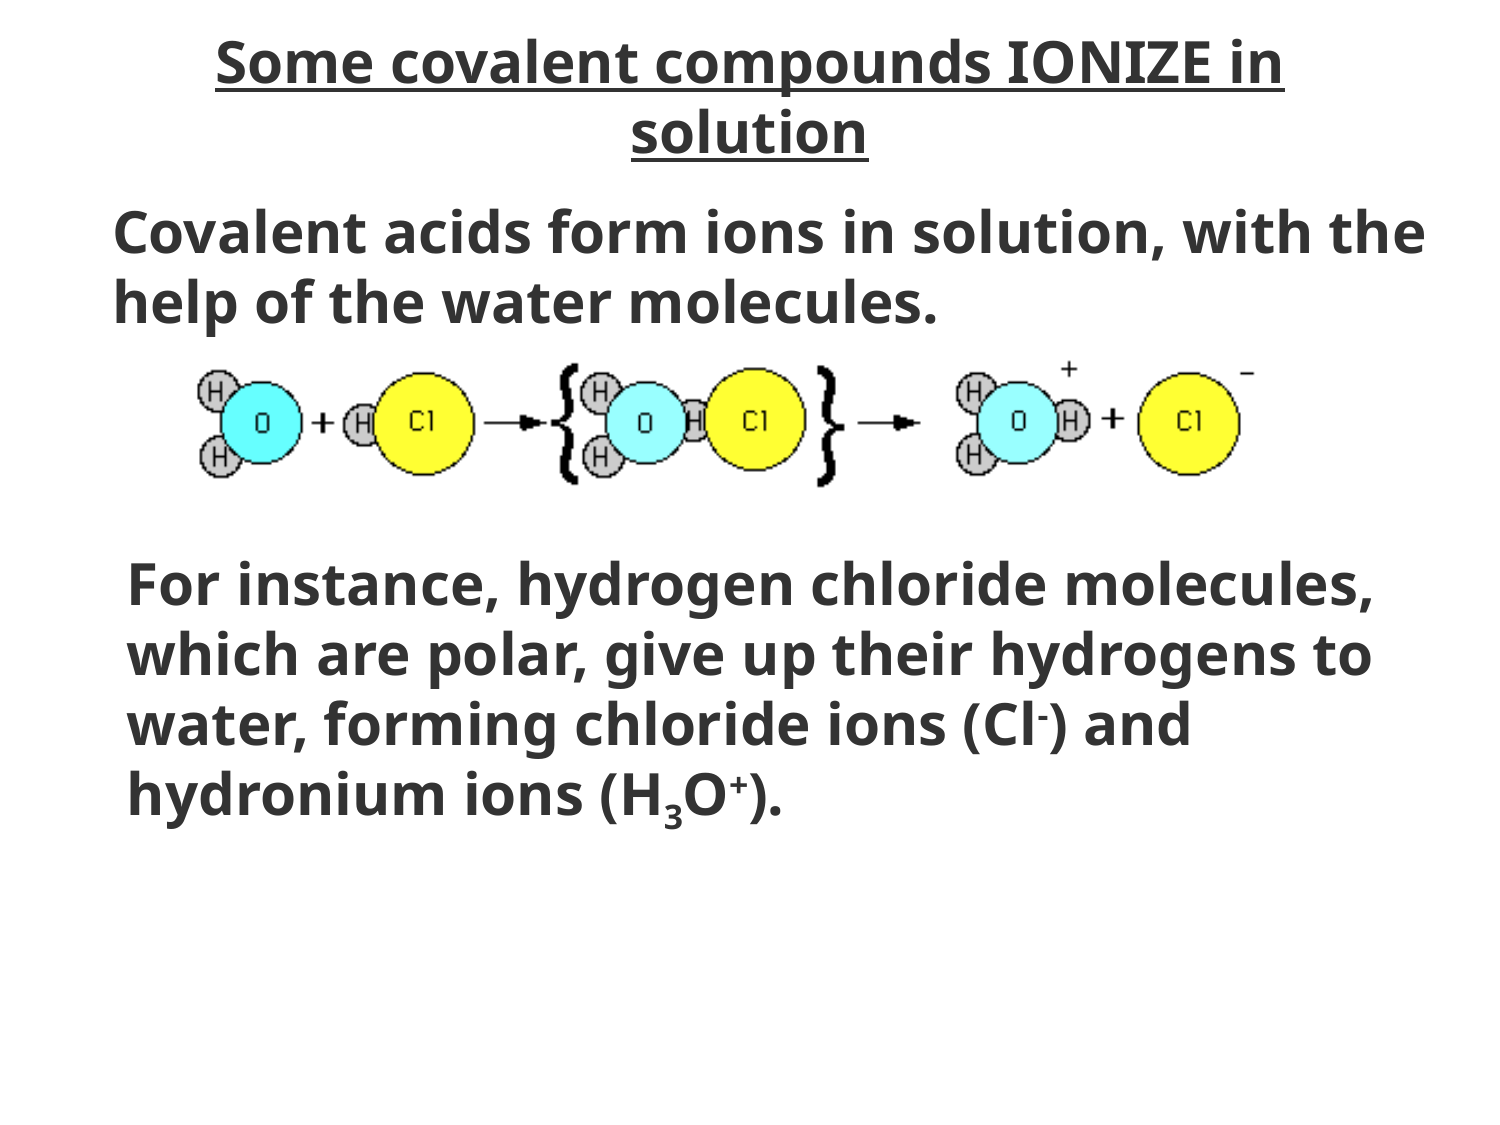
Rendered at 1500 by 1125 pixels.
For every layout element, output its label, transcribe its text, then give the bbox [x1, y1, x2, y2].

picture [187, 337, 1288, 528]
title Some covalent compounds IONIZE in solution [74, 37, 1426, 163]
text_box For instance, hydrogen chloride molecules, which are polar, give up their hydrogens to water, forming chloride ions (Cl-) and hydronium ions (H3O+). [112, 539, 1390, 844]
text_box Covalent acids form ions in solution, with the help of the water molecules. [97, 187, 1457, 343]
